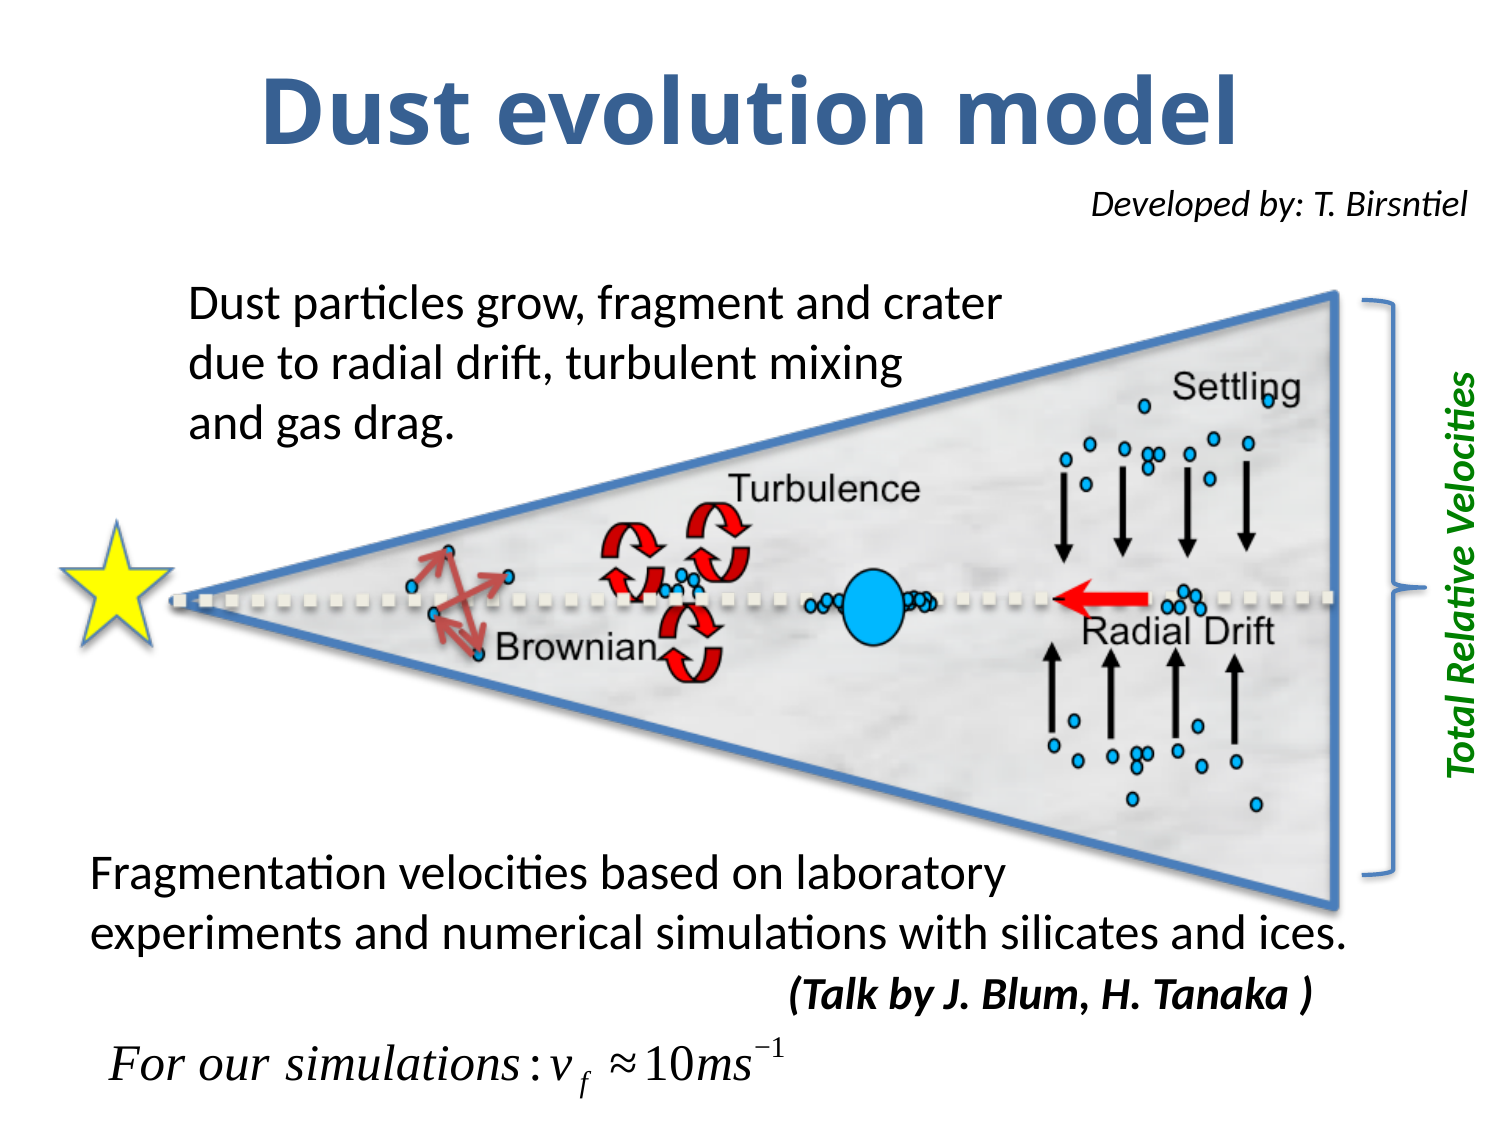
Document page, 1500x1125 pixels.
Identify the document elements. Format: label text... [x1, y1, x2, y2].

text_box [1361, 297, 1428, 878]
title Dust evolution model [75, 45, 1425, 233]
text_box Fragmentation velocities based on laboratory experiments and numerical simulations with silicates and ices. (Talk by J. Blum, H. Tanaka ) [75, 831, 1463, 1027]
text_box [99, 1028, 791, 1111]
text_box Developed by: T. Birsntiel [1075, 171, 1492, 232]
text_box Total Relative Velocities [1425, 357, 1490, 796]
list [49, 262, 1353, 931]
